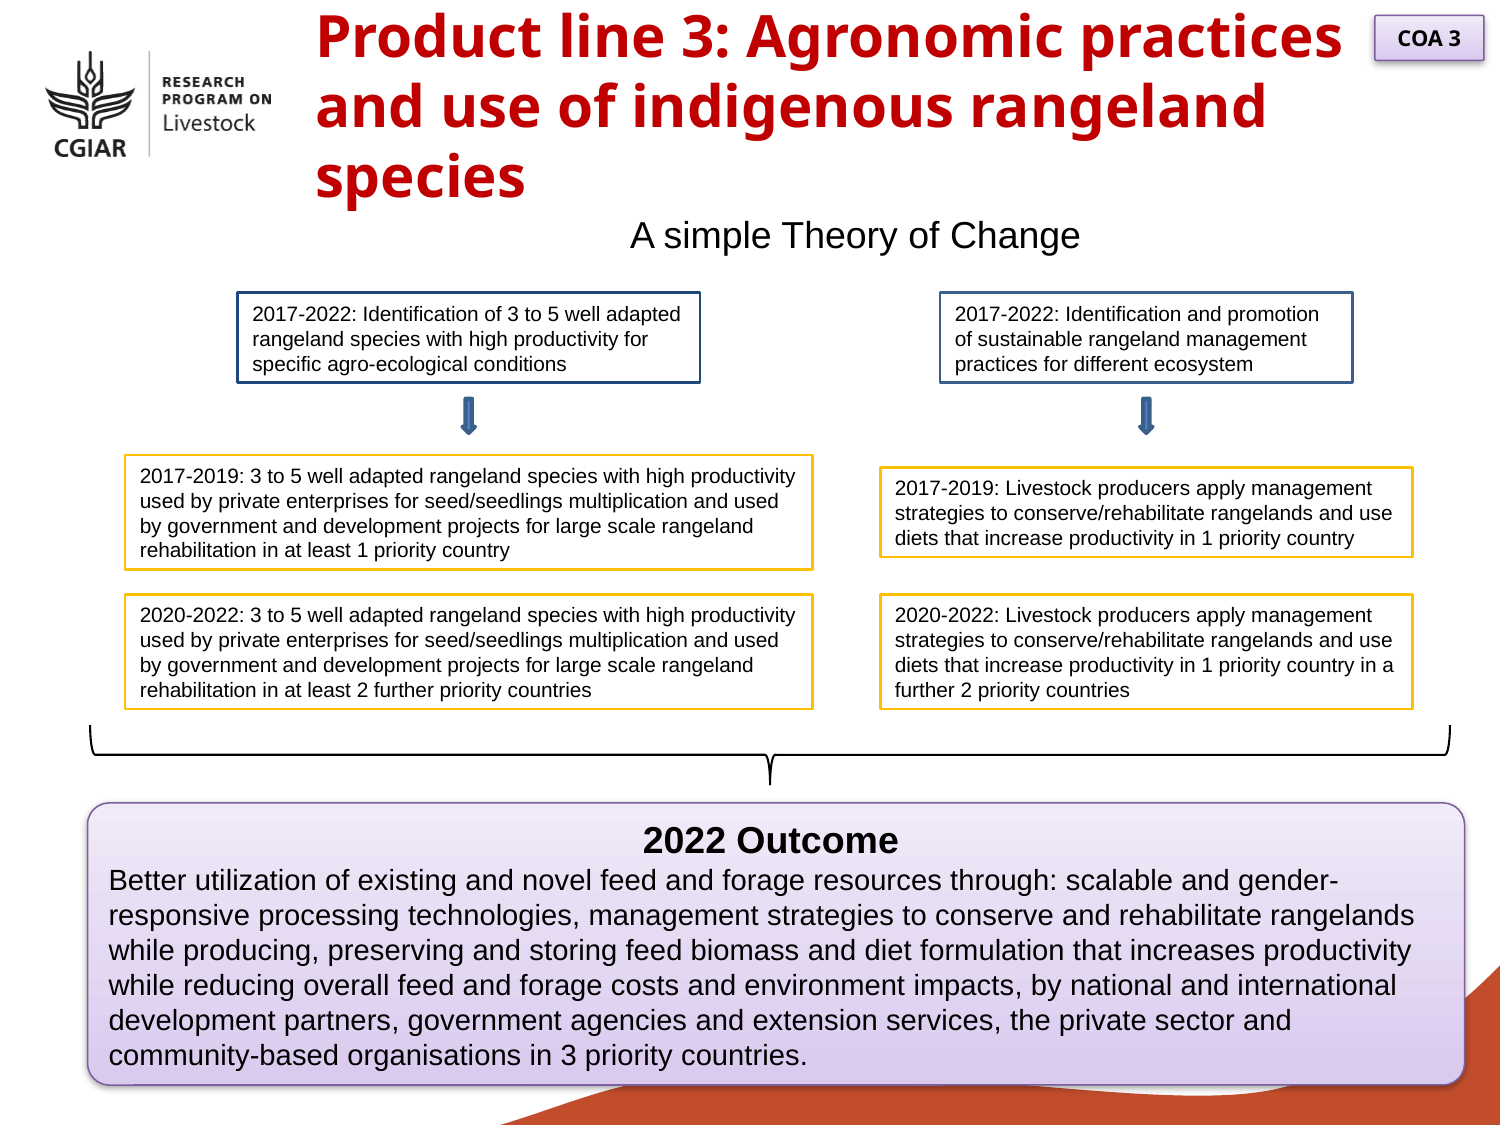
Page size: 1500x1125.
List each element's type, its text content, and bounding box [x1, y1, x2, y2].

text_box [460, 396, 477, 436]
text_box COA 3 [1374, 14, 1485, 62]
text_box 2022 Outcome Better utilization of existing and novel feed and forage resources through: scalable and gender-responsive processing technologies, management strategies to conserve and rehabilitate rangelands while producing, preserving and storing feed biomass and diet formulation that increases productivity while reducing overall feed and forage costs and environment impacts, by national and international development partners, government agencies and extension services, the private sector and community-based organisations in 3 priority countries. [86, 802, 1466, 1086]
picture [45, 51, 271, 157]
text_box 2017-2022: Identification of 3 to 5 well adapted rangeland species with high productivity for specific agro-ecological conditions [237, 292, 700, 383]
text_box 2017-2019: 3 to 5 well adapted rangeland species with high productivity used by private enterprises for seed/seedlings multiplication and used by government and development projects for large scale rangeland rehabilitation in at least 1 priority country [124, 454, 813, 570]
text_box 2017-2022: Identification and promotion of sustainable rangeland management practices for different ecosystem [940, 292, 1353, 383]
list Product line 3: Agronomic practices and use of indigenous rangeland species [300, 33, 1375, 175]
text_box 2017-2019: Livestock producers apply management strategies to conserve/rehabilitate rangelands and use diets that increase productivity in 1 priority country [880, 467, 1413, 558]
text_box A simple Theory of Change [615, 203, 1096, 264]
text_box 2020-2022: 3 to 5 well adapted rangeland species with high productivity used by private enterprises for seed/seedlings multiplication and used by government and development projects for large scale rangeland rehabilitation in at least 2 further priority countries [124, 594, 813, 710]
text_box [1138, 396, 1155, 436]
text_box 2020-2022: Livestock producers apply management strategies to conserve/rehabilitate rangelands and use diets that increase productivity in 1 priority country in a further 2 priority countries [880, 594, 1413, 710]
text_box [89, 725, 1451, 786]
